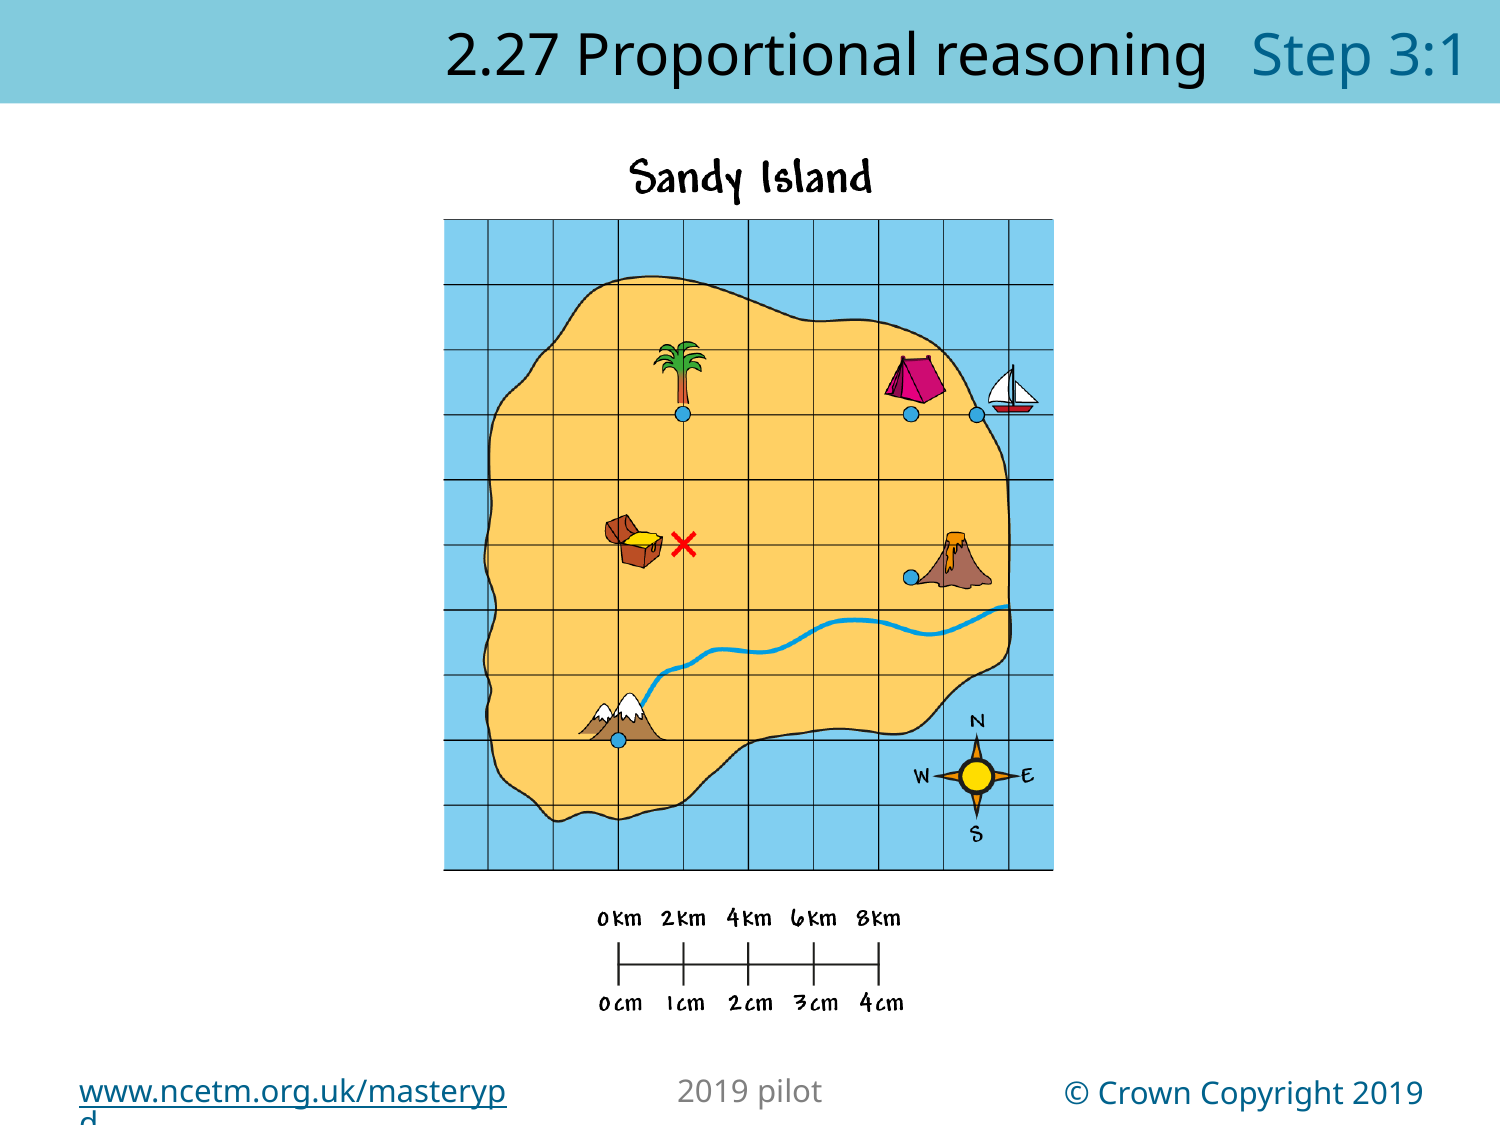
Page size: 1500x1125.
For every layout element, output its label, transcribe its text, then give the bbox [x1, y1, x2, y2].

picture [442, 150, 1058, 1034]
list 2.27 Proportional reasoning Step 3:1 [0, 0, 1500, 104]
